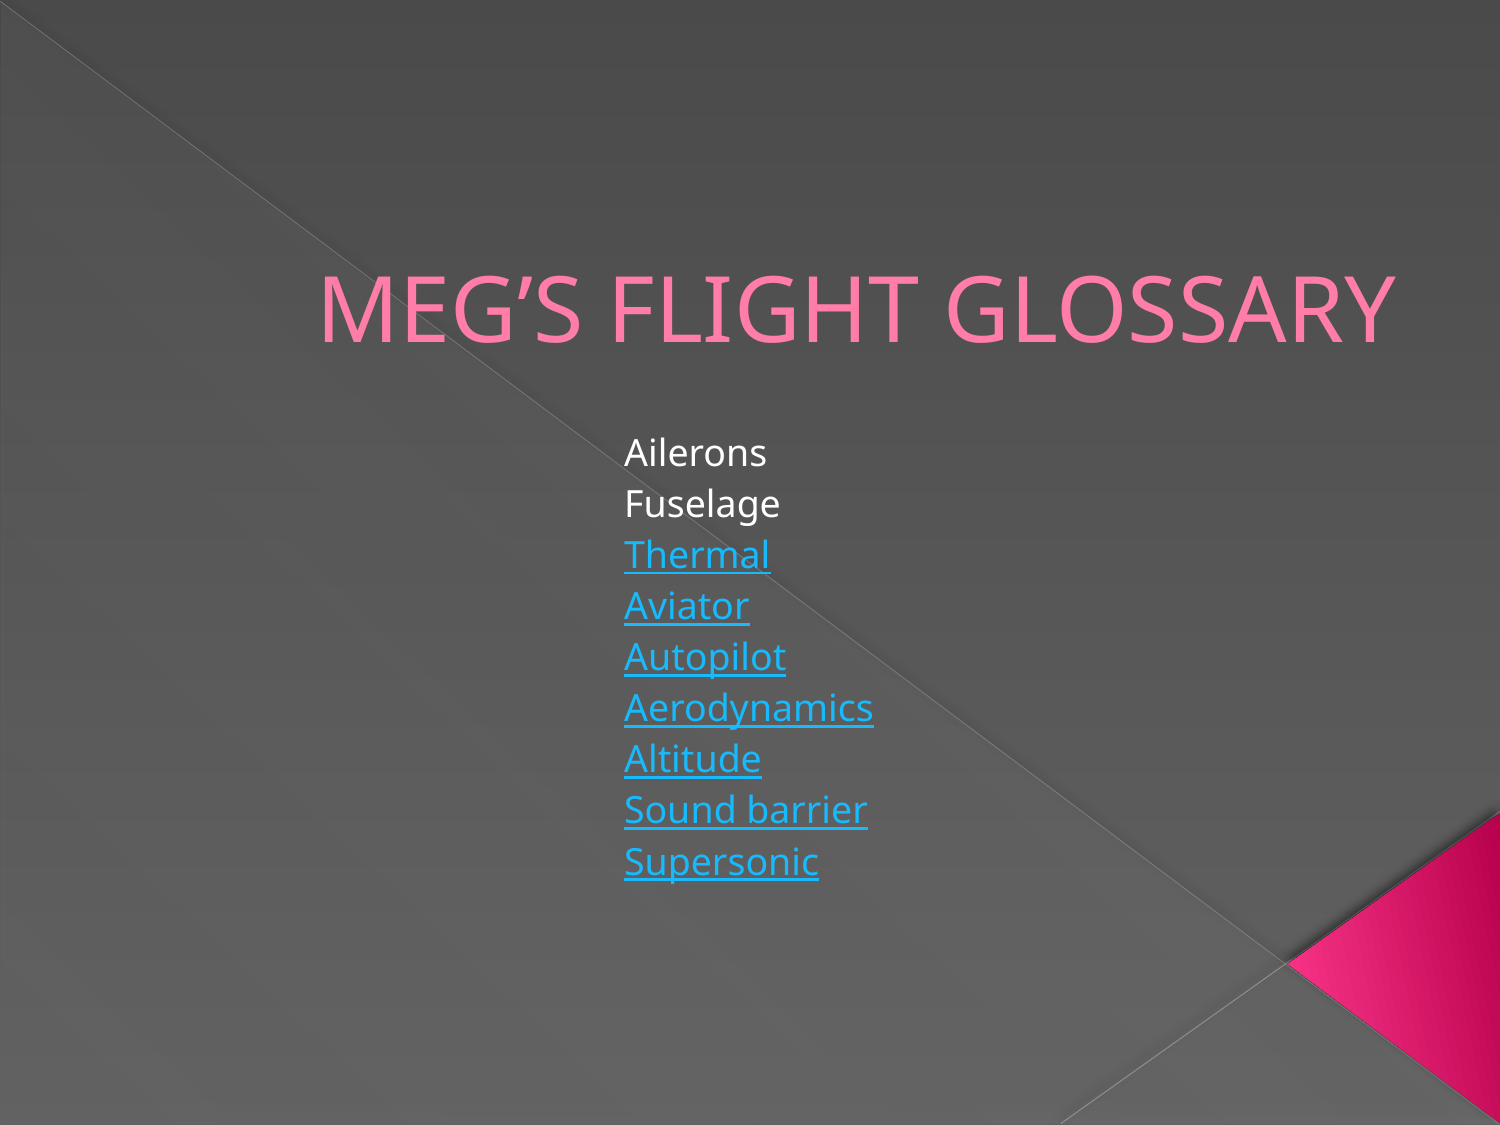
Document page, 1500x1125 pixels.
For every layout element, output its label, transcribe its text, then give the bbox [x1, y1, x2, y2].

title MEG’S FLIGHT GLOSSARY [88, 127, 1412, 369]
text_box Ailerons Fuselage Thermal Aviator Autopilot Aerodynamics Altitude Sound barrier Supersonic [609, 421, 1008, 1031]
